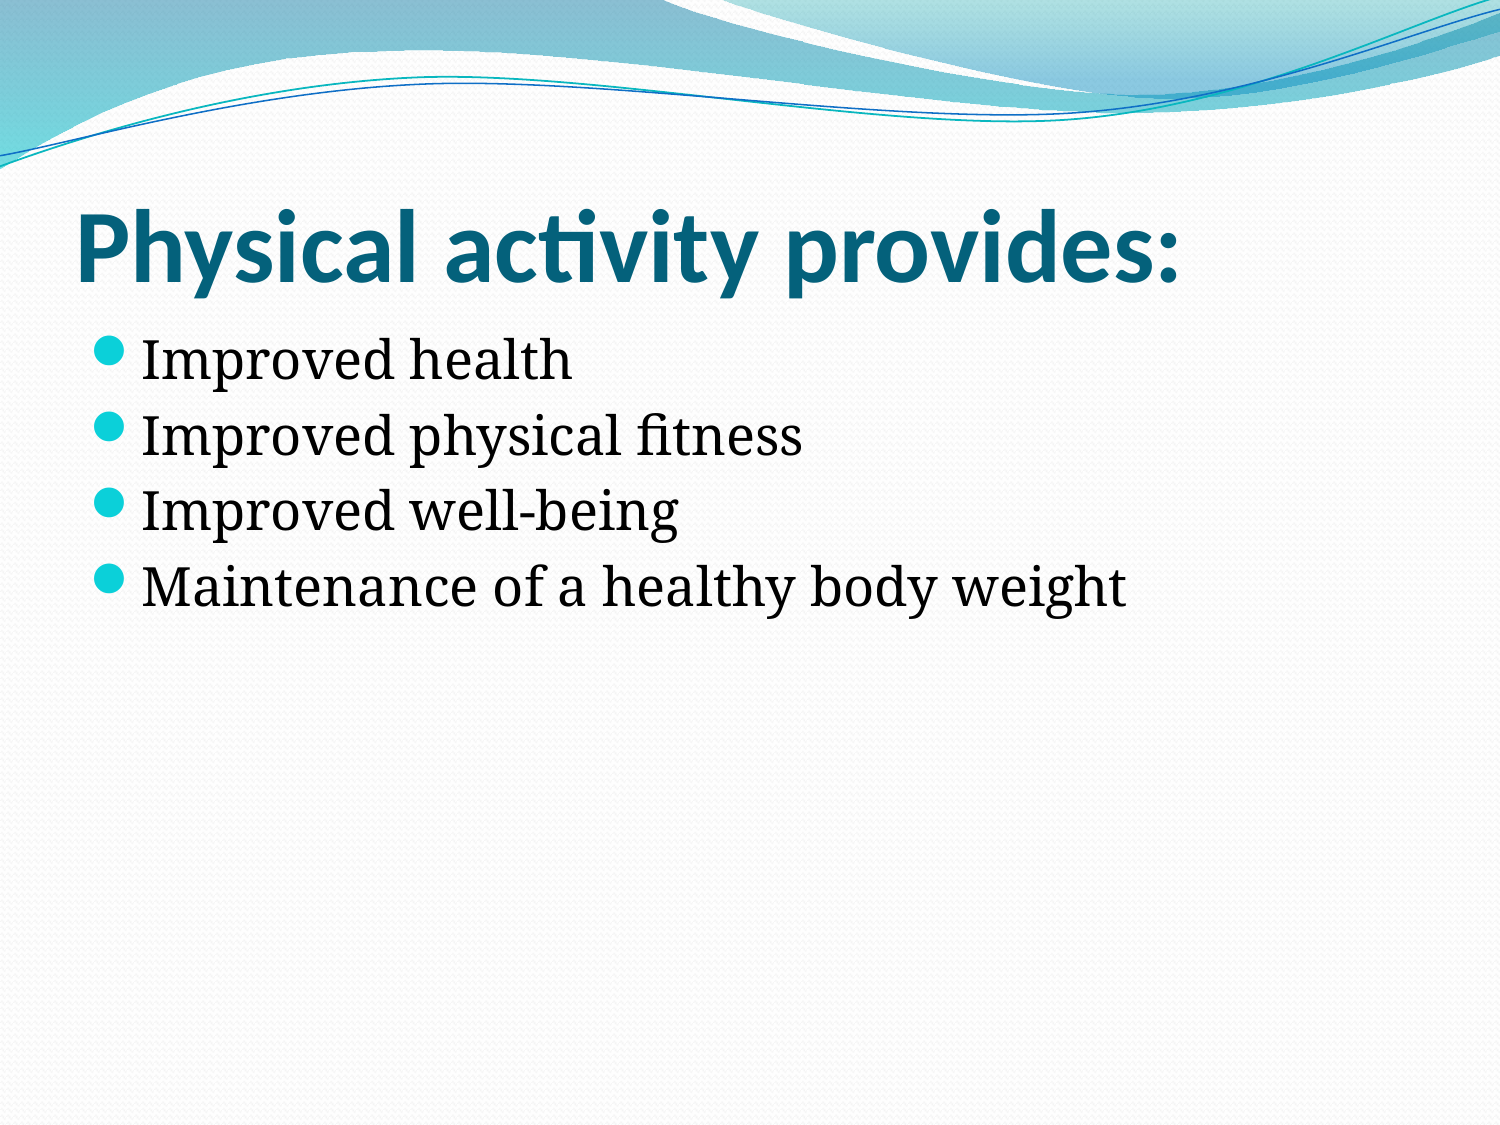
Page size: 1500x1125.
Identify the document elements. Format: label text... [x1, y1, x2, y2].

list Improved health Improved physical fitness Improved well-being Maintenance of a healthy body weight [75, 317, 1425, 1038]
title Physical activity provides: [75, 115, 1425, 303]
